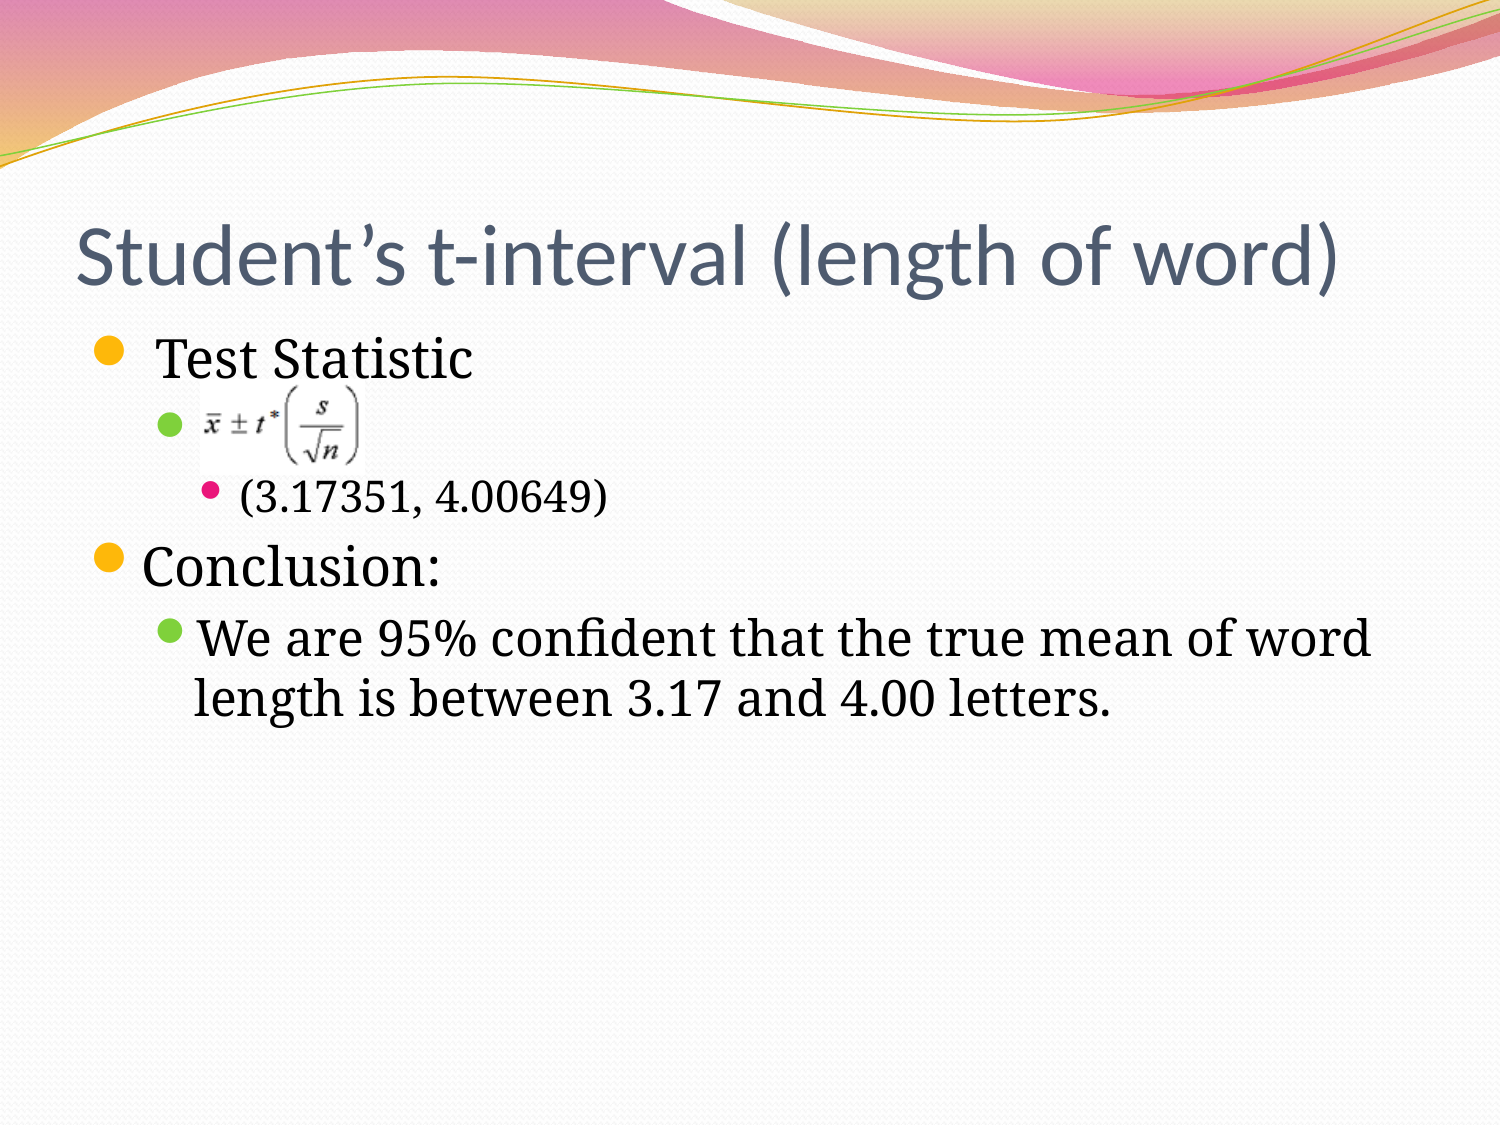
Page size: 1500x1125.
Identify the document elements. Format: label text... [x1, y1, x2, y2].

list Test Statistic (3.17351, 4.00649) Conclusion: We are 95% confident that the true mean of word length is between 3.17 and 4.00 letters. [75, 317, 1425, 1038]
title Student’s t-interval (length of word) [75, 115, 1438, 303]
picture [199, 379, 365, 476]
